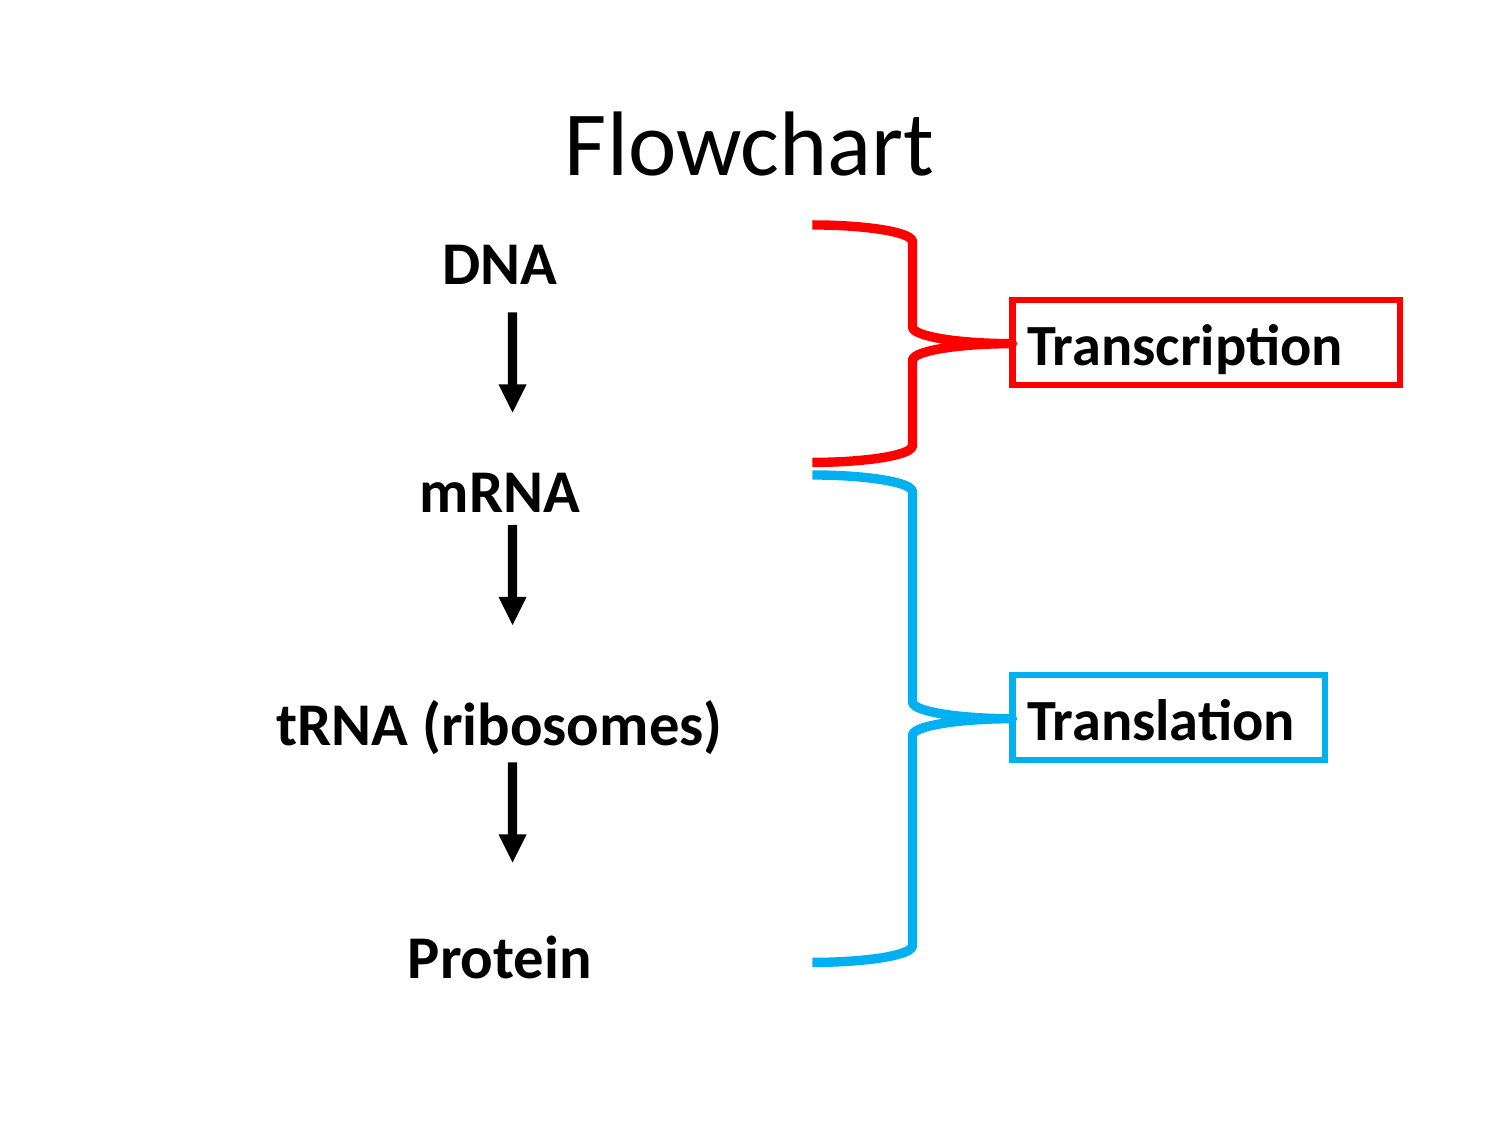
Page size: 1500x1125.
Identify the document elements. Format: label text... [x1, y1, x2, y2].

text_box [812, 474, 1012, 964]
text_box Translation [1012, 675, 1325, 760]
text_box [506, 762, 519, 863]
text_box [506, 524, 519, 625]
text_box Transcription [1012, 299, 1400, 385]
title Flowchart [74, 44, 1426, 233]
list DNA mRNA tRNA (ribosomes) Protein [74, 224, 926, 1006]
text_box [506, 312, 519, 413]
text_box [812, 224, 1012, 464]
